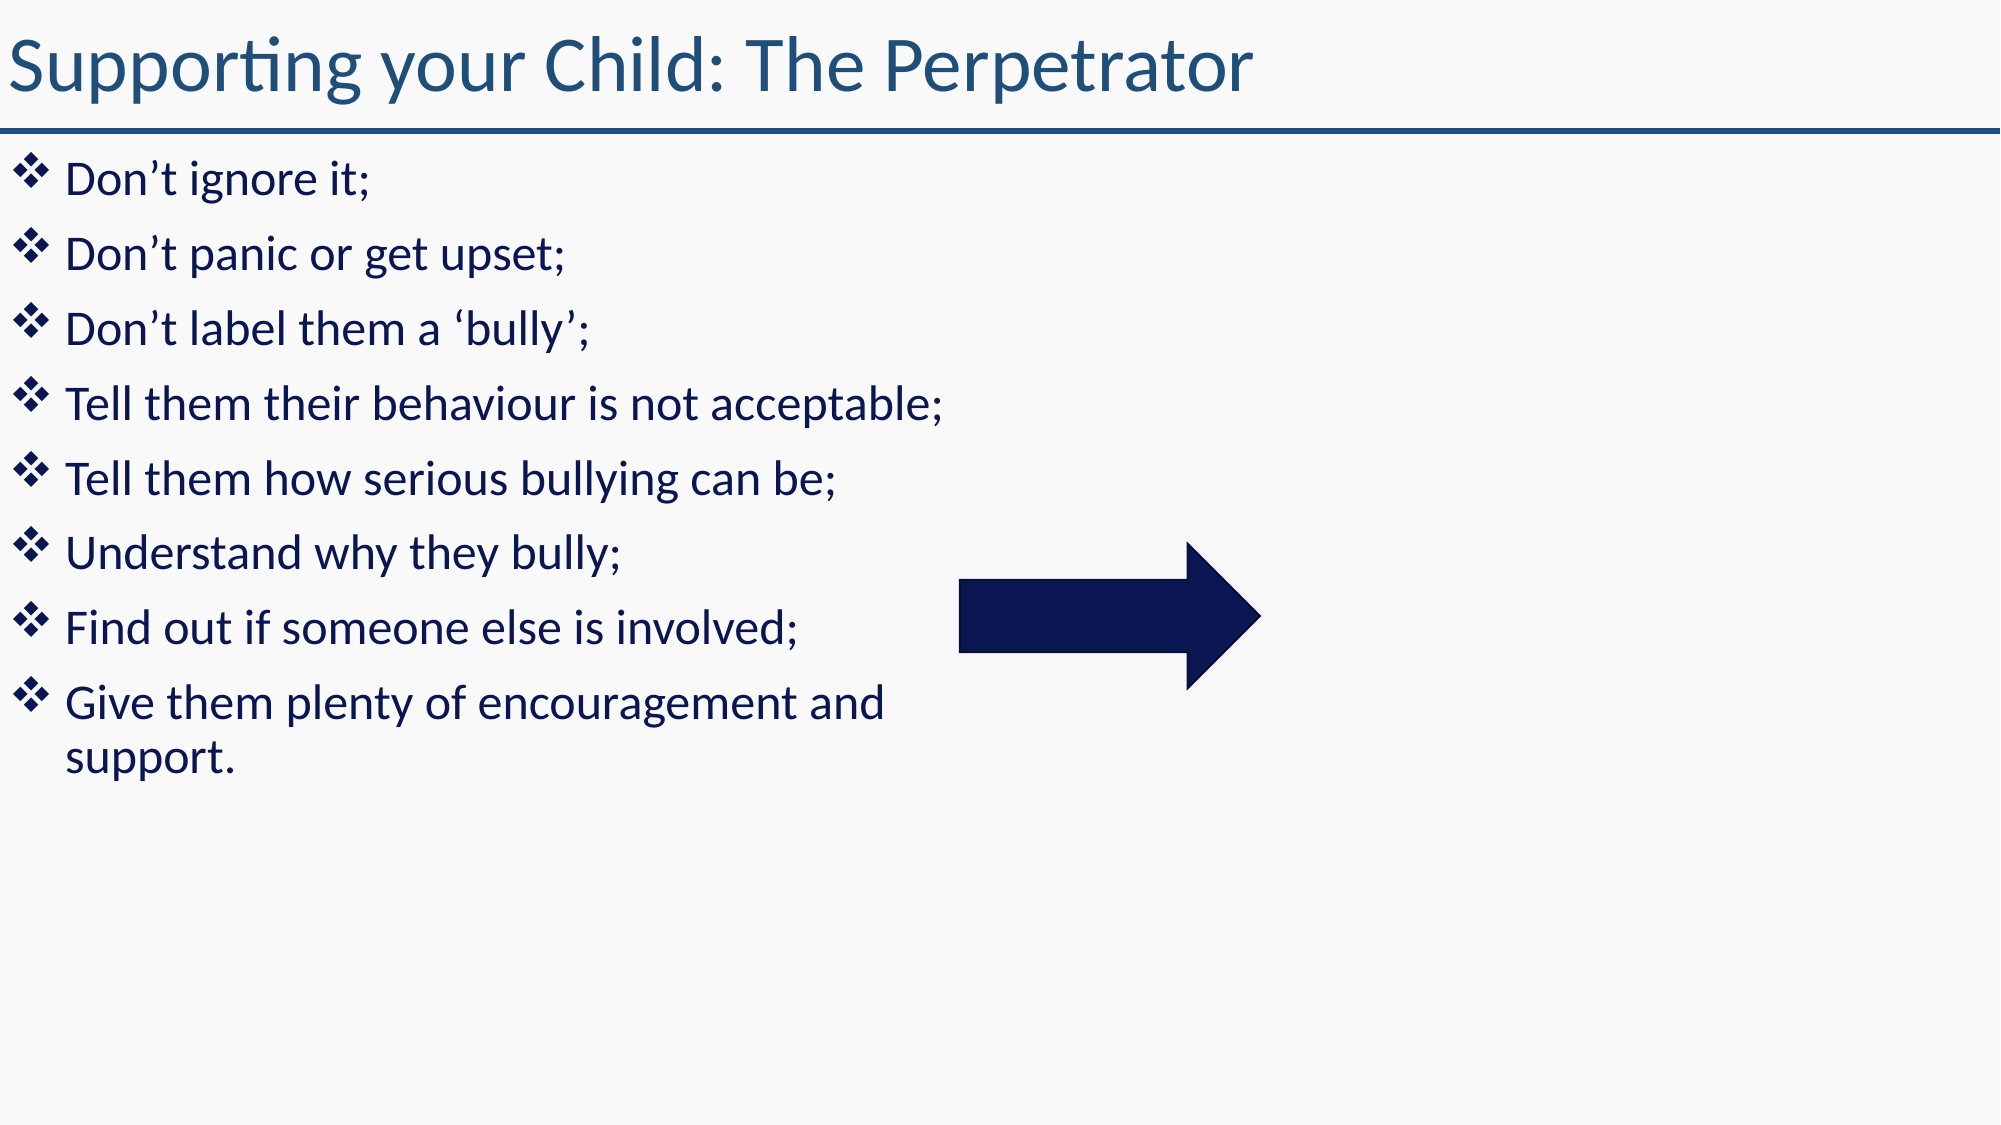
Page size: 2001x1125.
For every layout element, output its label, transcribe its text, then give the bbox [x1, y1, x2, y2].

title Supporting your Child: The Perpetrator [0, 0, 2000, 131]
text_box [958, 578, 1017, 654]
list Don’t ignore it; Don’t panic or get upset; Don’t label them a ‘bully’; Tell them their behaviour is not acceptable; Tell them how serious bullying can be; Understand why they bully; Find out if someone else is involved; Give them plenty of encouragement and support. [0, 143, 981, 1109]
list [1017, 143, 1999, 1109]
